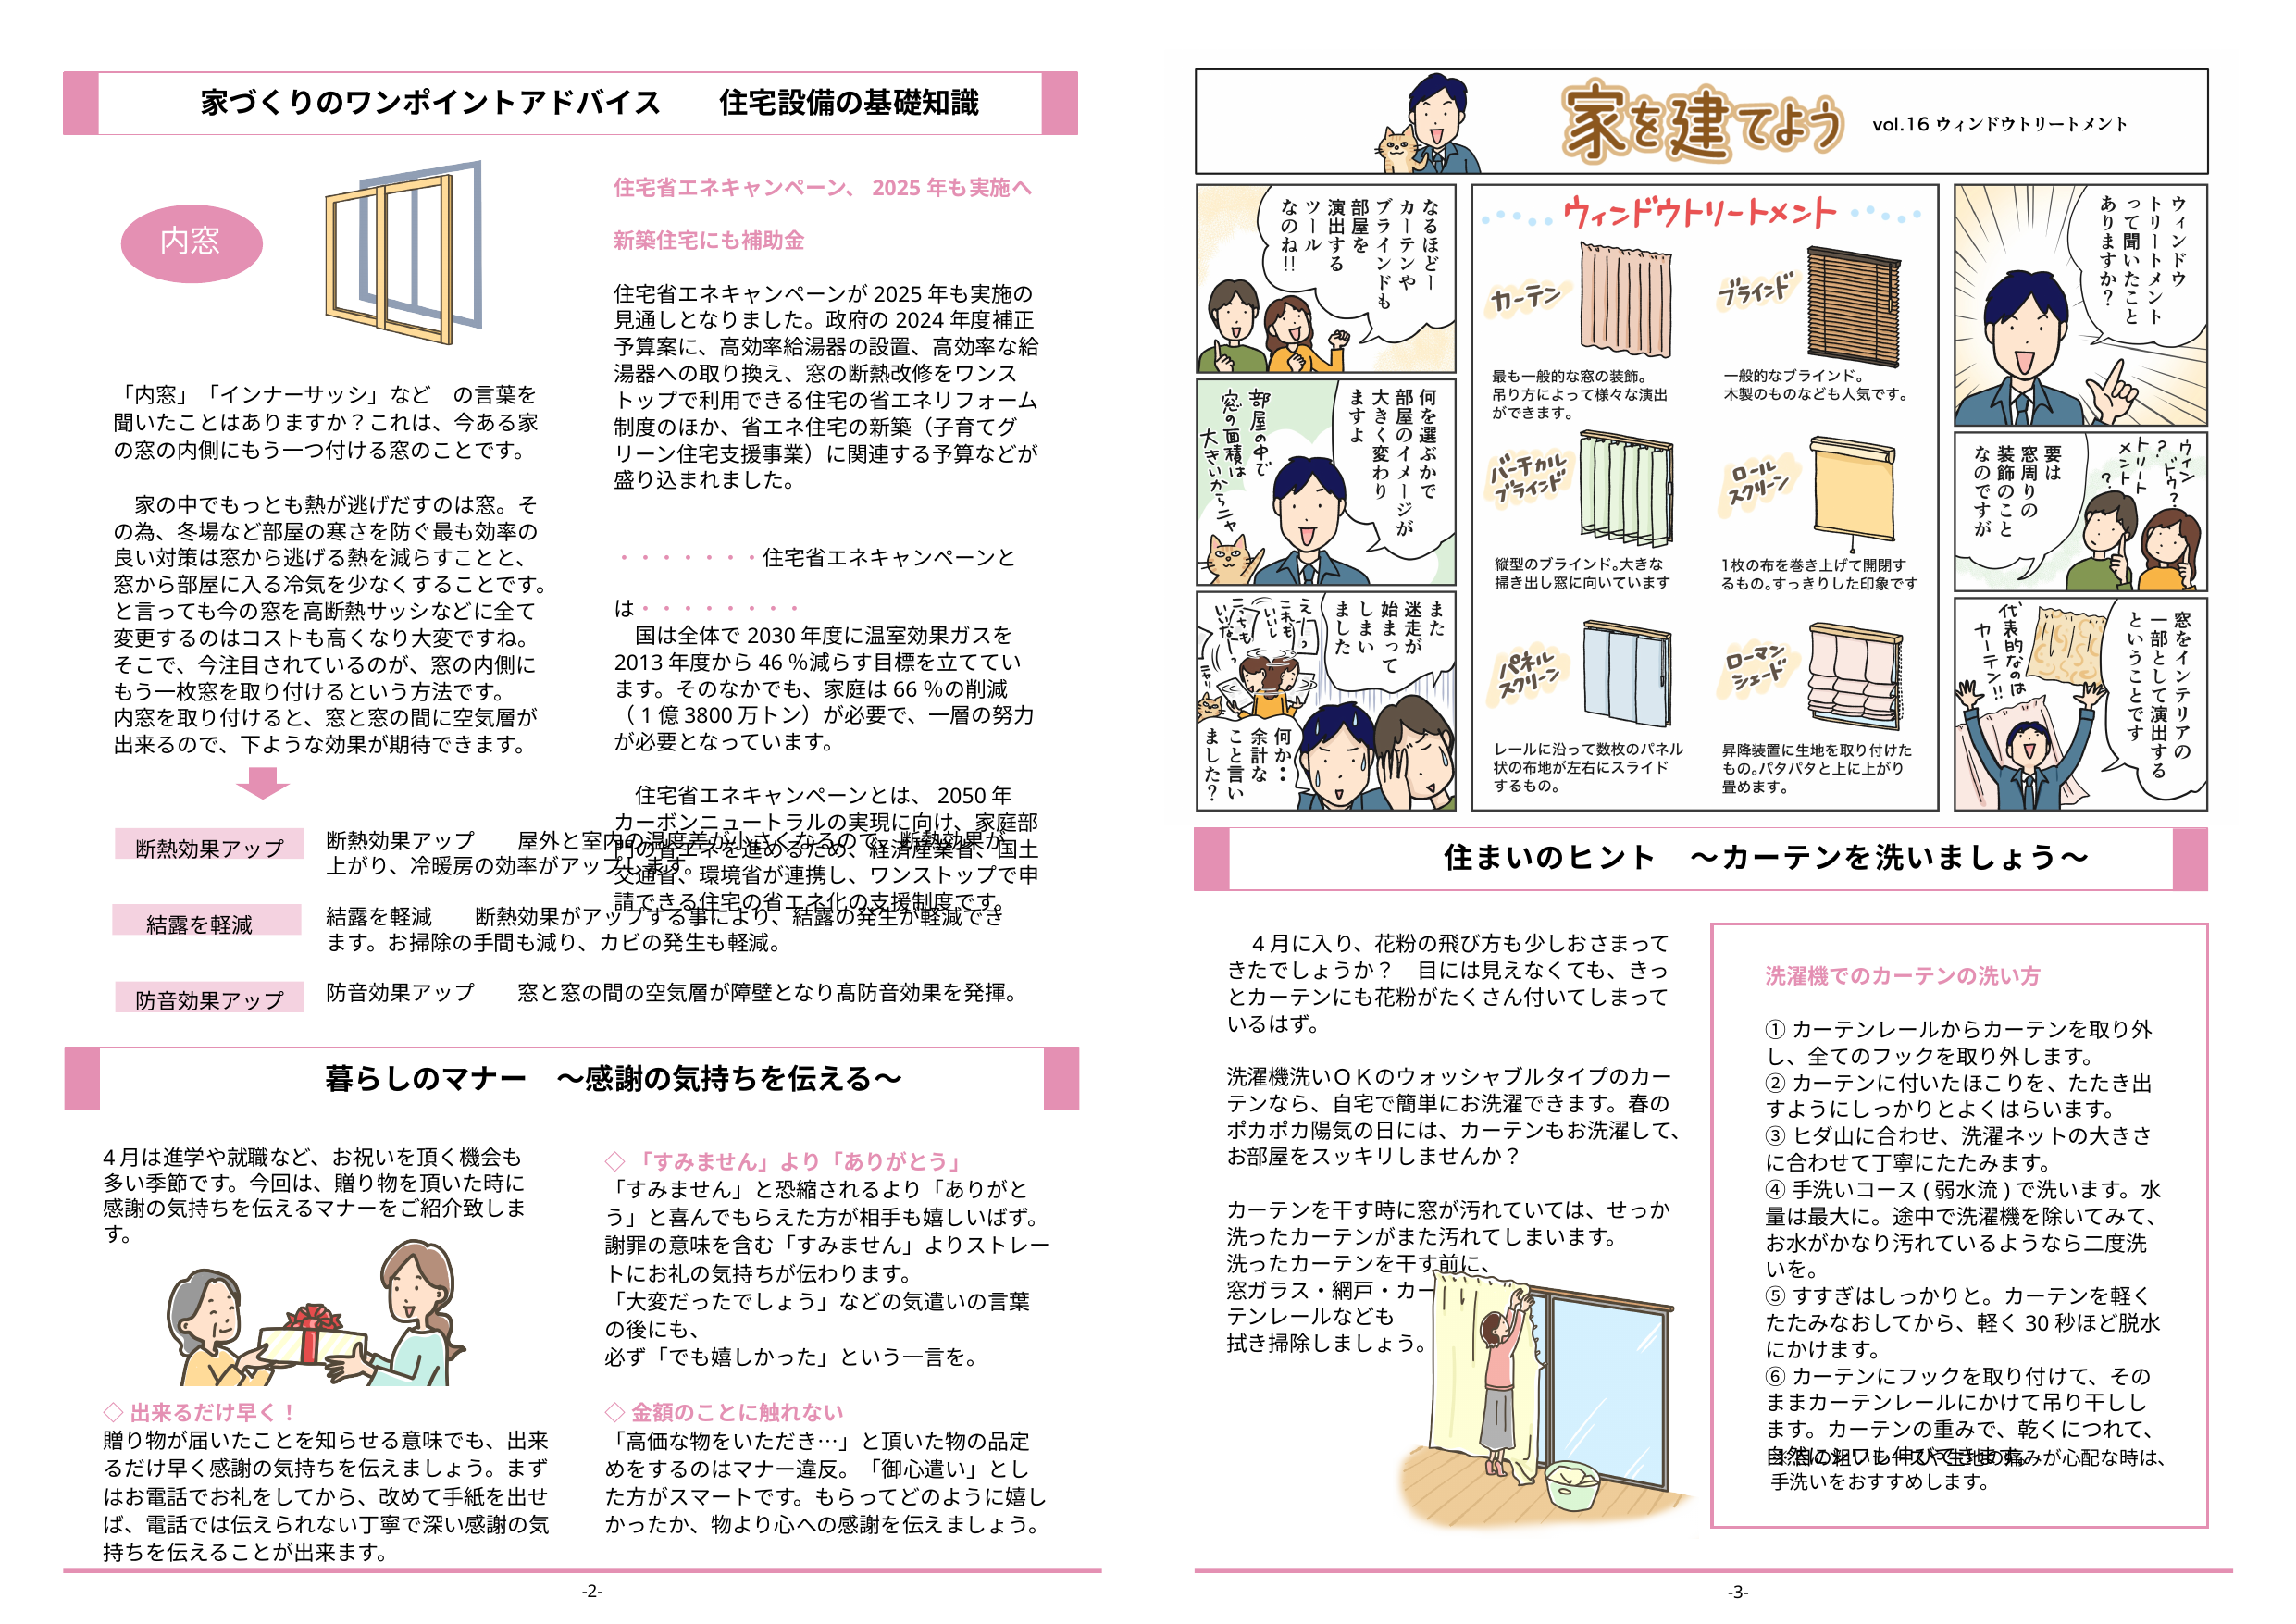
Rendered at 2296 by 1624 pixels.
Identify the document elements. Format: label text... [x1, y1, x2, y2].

text_box [1194, 827, 1230, 891]
text_box [2172, 828, 2209, 892]
picture [126, 1189, 508, 1386]
text_box [1711, 923, 2208, 1528]
text_box 断熱効果アップ 屋外と室内の温度差が小さくなるので、断熱効果が上がり、冷暖房の効率がアップします。 結露を軽減 断熱効果がアップする事により、結露の発生が軽減できます。お掃除の手間も減り、カビの発生も軽減。 防音効果アップ 窓と窓の間の空気層が障壁となり髙防音効果を発揮。 [320, 822, 1024, 1023]
text_box [119, 204, 265, 285]
text_box [64, 1047, 100, 1110]
text_box ◇「すみません」より「ありがとう」 「すみません」と恐縮されるより「ありがとう」と喜んでもらえた方が相手も嬉しいばず。謝罪の意味を含む「すみません」よりストレートにお礼の気持ちが伝わります。 「大変だったでしょう」などの気遣いの言葉の後にも、 必ず「でも嬉しかった」という一言を。 ◇金額のことに触れない 「高価な物をいただき…」と頂いた物の品定めをするのはマナー違反。「御心遣い」とした方がスマートです。もらってどのように嬉しかったか、物より心への感謝を伝えましょう。 [604, 1140, 1052, 1404]
text_box 住宅省エネキャンペーン、2025年も実施へ 新築住宅にも補助金 住宅省エネキャンペーンが2025年も実施の見通しとなりました。政府の2024年度補正予算案に、高効率給湯器の設置、高効率な給湯器への取り換え、窓の断熱改修をワンストップで利用できる住宅の省エネリフォーム制度のほか、省エネ住宅の新築（子育てグリーン住宅支援事業）に関連する予算などが盛り込まれました。 ・・・・・・・住宅省エネキャンペーンとは・・・・・・・・ 国は全体で2030年度に温室効果ガスを2013年度から46％減らす目標を立てています。そのなかでも、家庭は66％の削減（1億3800万トン）が必要で、一層の努力が必要となっています。 住宅省エネキャンペーンとは、2050年カーボンニュートラルの実現に向け、家庭部門の省エネを進めるため、経済産業省、国土交通省、環境省が連携し、ワンストップで申請できる住宅の省エネ化の支援制度です。 [608, 167, 1049, 775]
text_box [295, 827, 305, 860]
text_box [99, 72, 1041, 135]
text_box 4月は進学や就職など、お祝いを頂く機会も多い季節です。今回は、贈り物を頂いた時に感謝の気持ちを伝えるマナーをご紹介致します。 [103, 1138, 540, 1216]
text_box -2- [568, 1572, 617, 1607]
text_box -3- [1714, 1574, 1763, 1609]
text_box [100, 1047, 1079, 1110]
picture [1393, 1233, 1699, 1539]
text_box 内窓 [145, 214, 235, 266]
picture [313, 149, 496, 352]
text_box [114, 827, 126, 860]
text_box [1041, 72, 1077, 135]
text_box 家づくりのワンポイントアドバイス 住宅設備の基礎知識 [194, 79, 1041, 130]
picture [1164, 49, 2239, 825]
text_box ◇出来るだけ早く！ 贈り物が届いたことを知らせる意味でも、出来るだけ早く感謝の気持ちを伝えましょう。まずはお電話でお礼をしてから、改めて手紙を出せば、電話では伝えられない丁寧で深い感謝の気持ちを伝えることが出来ます。 [103, 1391, 568, 1556]
text_box 「内窓」「インナーサッシ」など の言葉を聞いたことはありますか？これは、今ある家の窓の内側にもう一つ付ける窓のことです。 家の中でもっとも熱が逃げだすのは窓。その為、冬場など部屋の寒さを防ぐ最も効率の良い対策は窓から逃げる熱を減らすことと、窓から部屋に入る冷気を少なくすることです。と言っても今の窓を高断熱サッシなどに全て変更するのはコストも高くなり大変ですね。そこで、今注目されているのが、窓の内側にもう一枚窓を取り付けるという方法です。 内窓を取り付けると、窓と窓の間に空気層が出来るので、下ような効果が期待できます。 [107, 373, 551, 770]
text_box [115, 980, 305, 1013]
text_box 断熱効果アップ 結露を軽減 防音効果アップ [126, 817, 295, 982]
text_box 4月に入り、花粉の飛び方も少しおさまってきたでしょうか？ 目には見えなくても、きっとカーテンにも花粉がたくさん付いてしまっているはず。 洗濯機洗いＯＫのウォッシャブルタイプのカーテンなら、自宅で簡単にお洗濯できます。春のポカポカ陽気の日には、カーテンもお洗濯して、お部屋をスッキリしませんか？ カーテンを干す時に窓が汚れていては、せっか洗ったカーテンがまた汚れてしまいます。 洗ったカーテンを干す前に、 窓ガラス・網戸・カー テンレールなども 拭き掃除しましょう。 [1220, 924, 1694, 1282]
text_box [111, 903, 126, 936]
text_box [1230, 827, 2208, 891]
text_box [295, 903, 303, 936]
text_box [63, 72, 99, 135]
text_box [1044, 1047, 1080, 1110]
text_box [231, 766, 294, 801]
